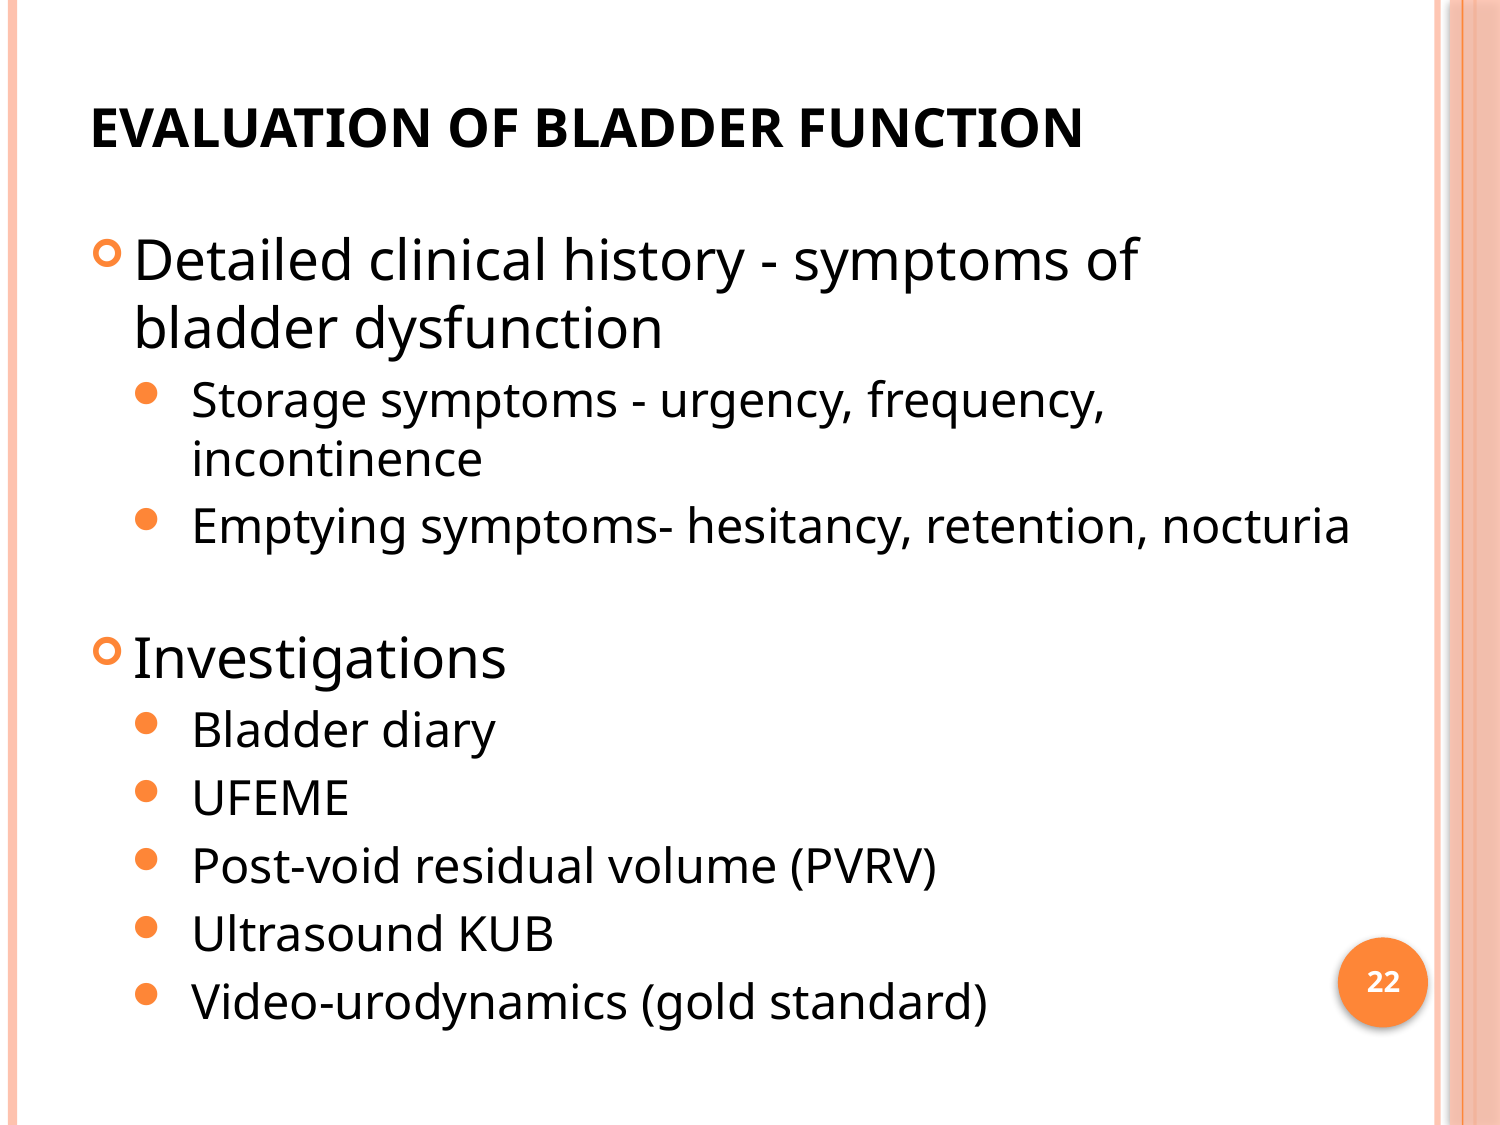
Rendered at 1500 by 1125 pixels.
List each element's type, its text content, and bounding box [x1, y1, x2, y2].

slide_number 22 [1333, 940, 1434, 1027]
title Evaluation of bladder function [75, 45, 1300, 166]
list Detailed clinical history - symptoms of bladder dysfunction Storage symptoms - urgency, frequency, incontinence Emptying symptoms- hesitancy, retention, nocturia Investigations Bladder diary UFEME Post-void residual volume (PVRV) Ultrasound KUB Video-urodynamics (gold standard) [75, 216, 1370, 1061]
